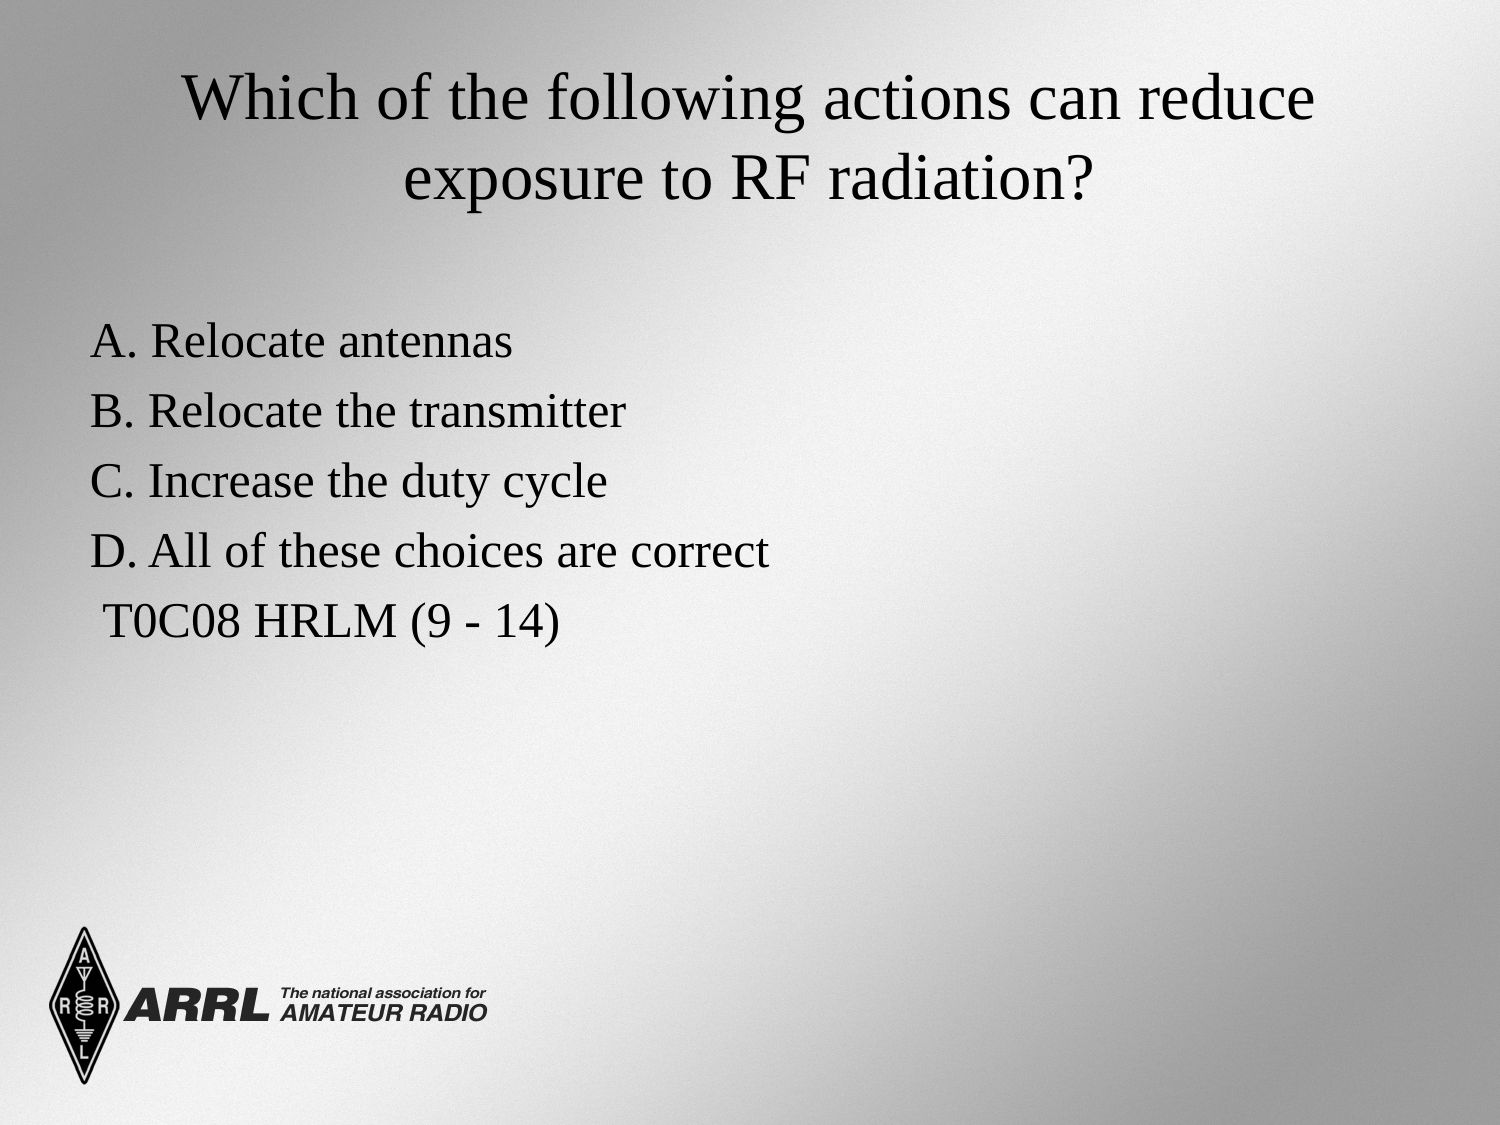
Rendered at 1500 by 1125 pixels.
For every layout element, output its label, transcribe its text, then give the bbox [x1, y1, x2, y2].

list A. Relocate antennas B. Relocate the transmitter C. Increase the duty cycle D. All of these choices are correct T0C08 HRLM (9 - 14) [75, 299, 1425, 1005]
picture [0, 0, 1500, 1125]
title Which of the following actions can reduce exposure to RF radiation? [75, 45, 1425, 233]
